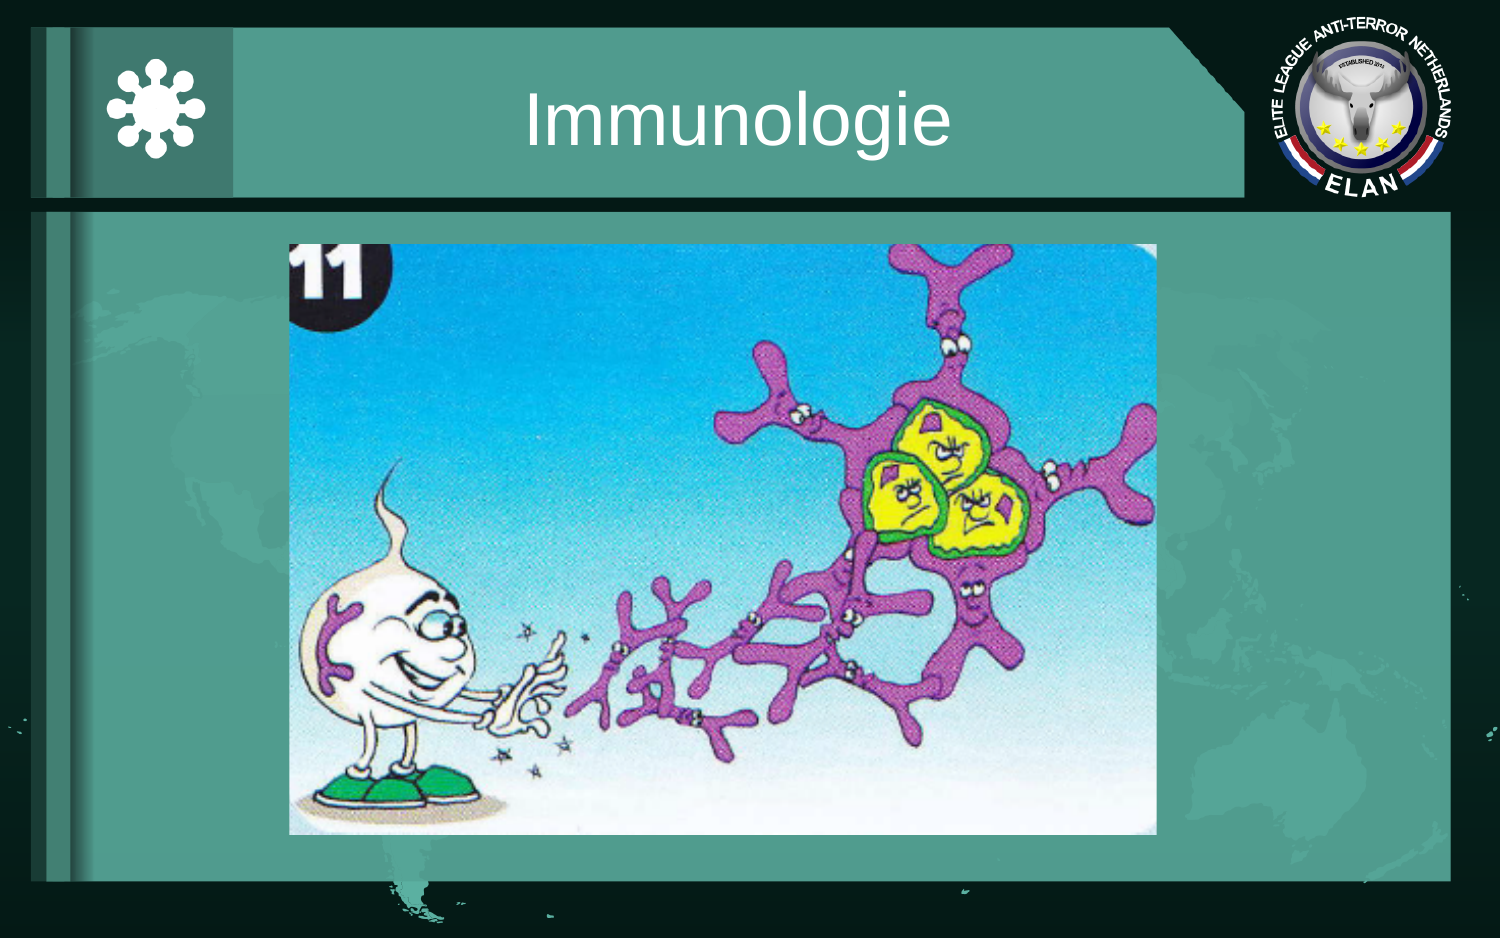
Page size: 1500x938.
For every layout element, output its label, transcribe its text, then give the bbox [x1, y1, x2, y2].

picture [0, 0, 1500, 938]
title Immunologie [230, 37, 1247, 194]
